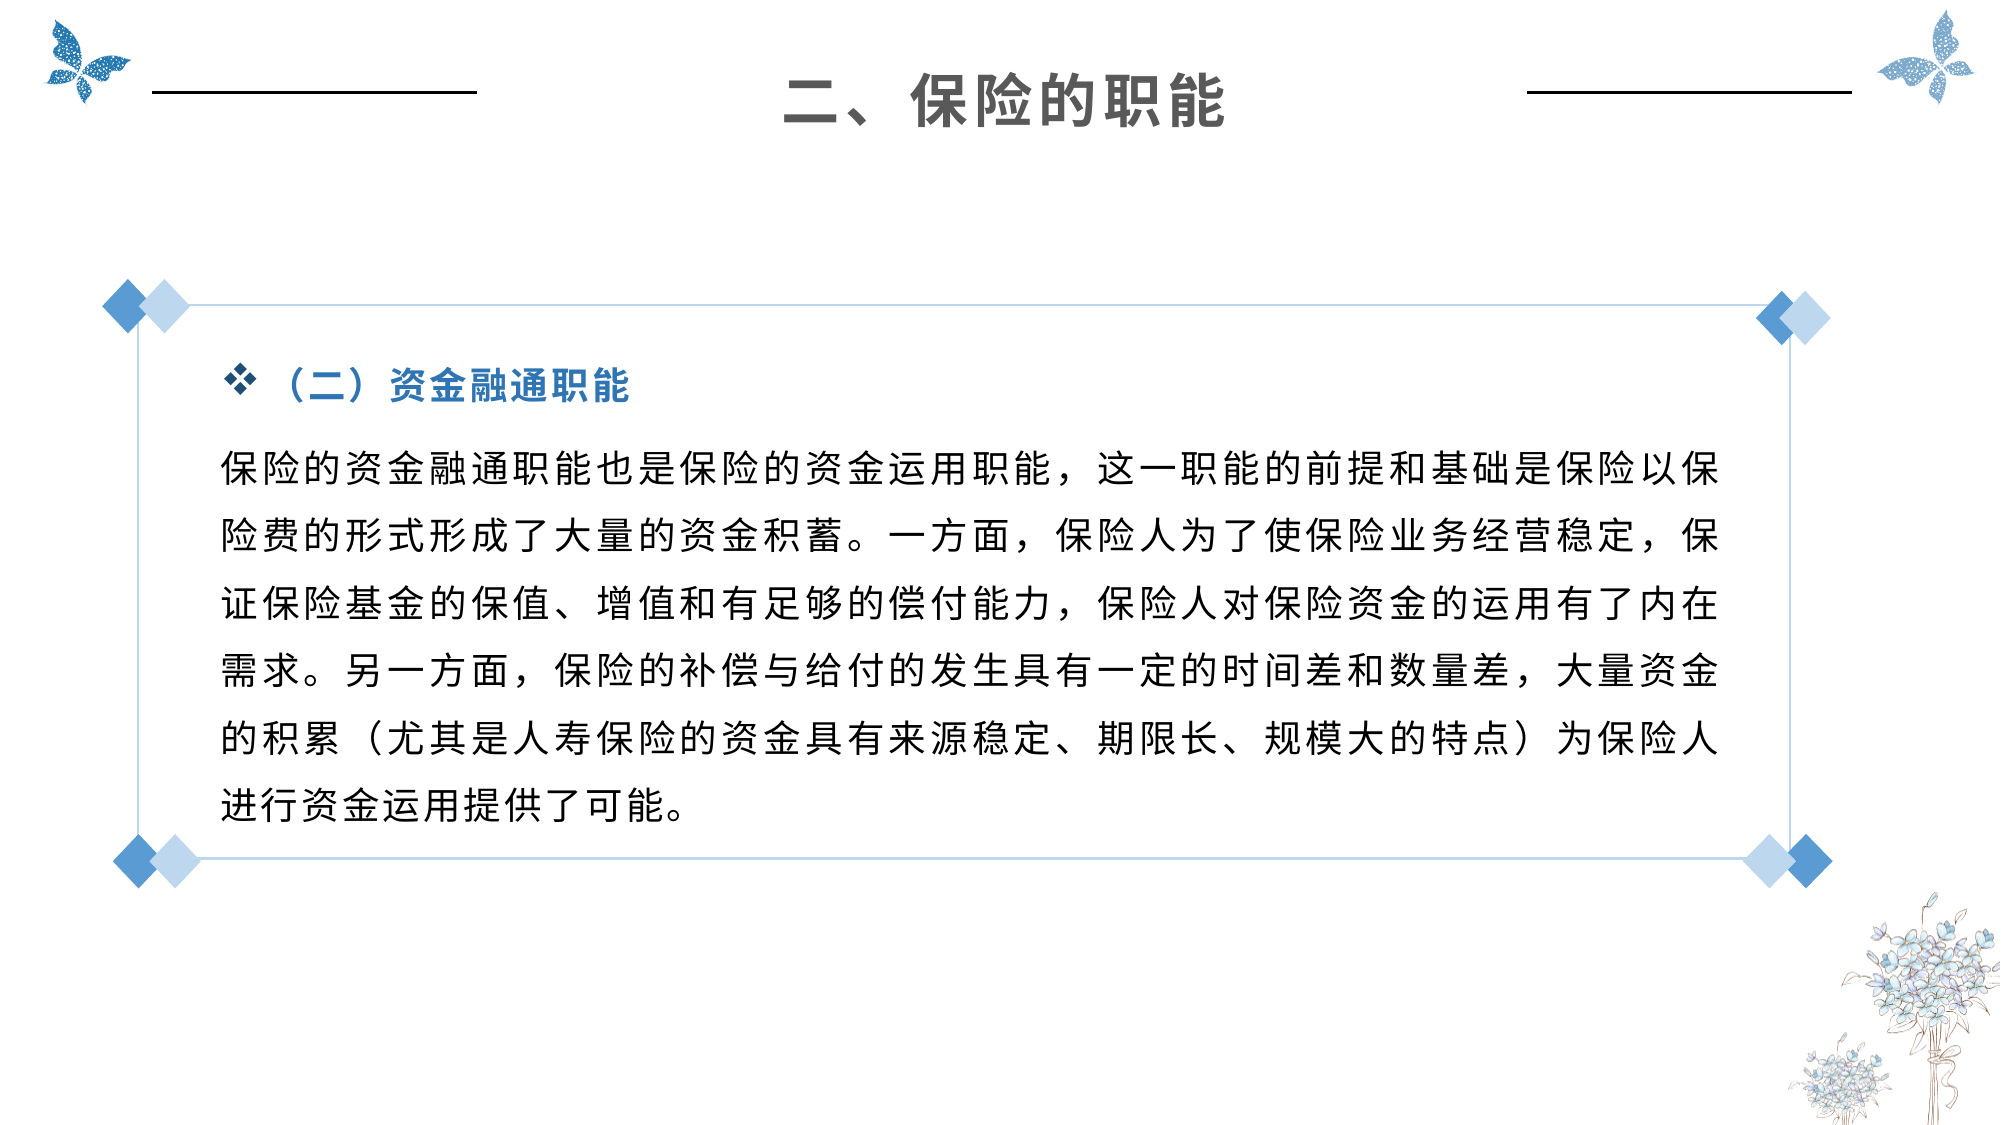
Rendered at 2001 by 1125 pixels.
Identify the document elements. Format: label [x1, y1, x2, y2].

text_box [151, 55, 1852, 142]
picture [1788, 892, 2000, 1125]
text_box [102, 278, 1833, 889]
